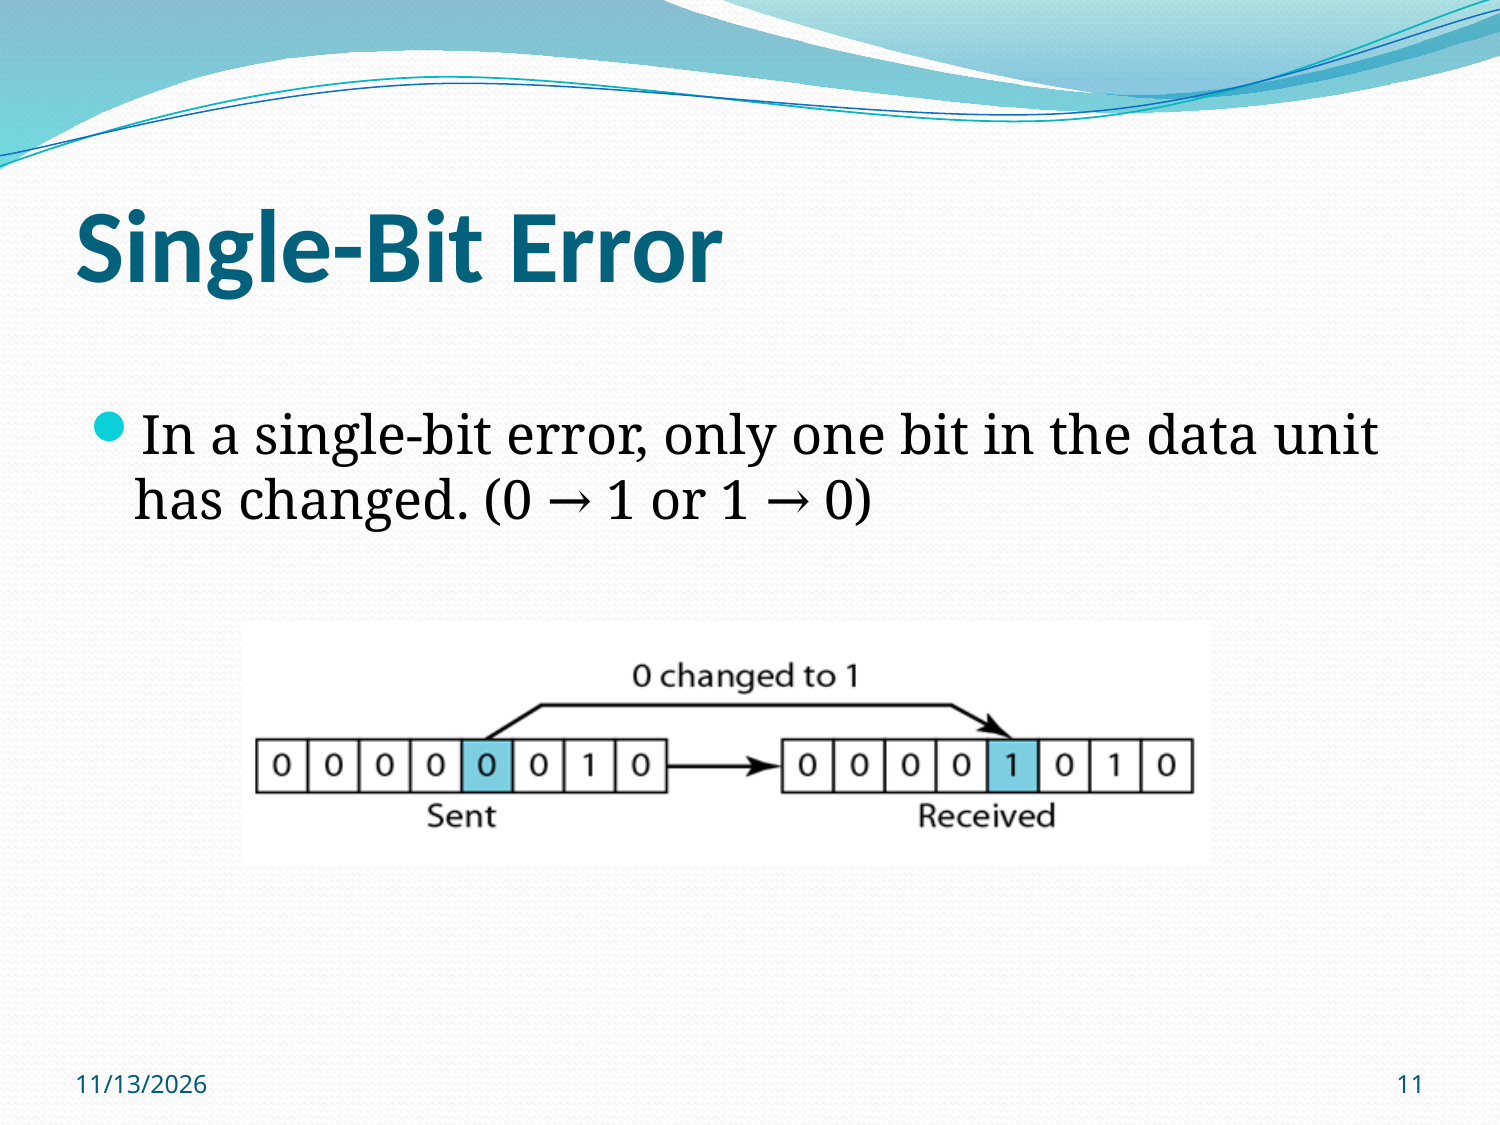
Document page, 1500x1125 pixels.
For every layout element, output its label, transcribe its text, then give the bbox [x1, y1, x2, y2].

list In a single-bit error, only one bit in the data unit has changed. (0 → 1 or 1 → 0) [75, 317, 1425, 1038]
slide_number 11 [1299, 1042, 1425, 1103]
picture [241, 621, 1210, 866]
table_header 1 [234, 622, 1215, 878]
title Single-Bit Error [75, 115, 1425, 303]
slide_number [75, 1042, 425, 1103]
